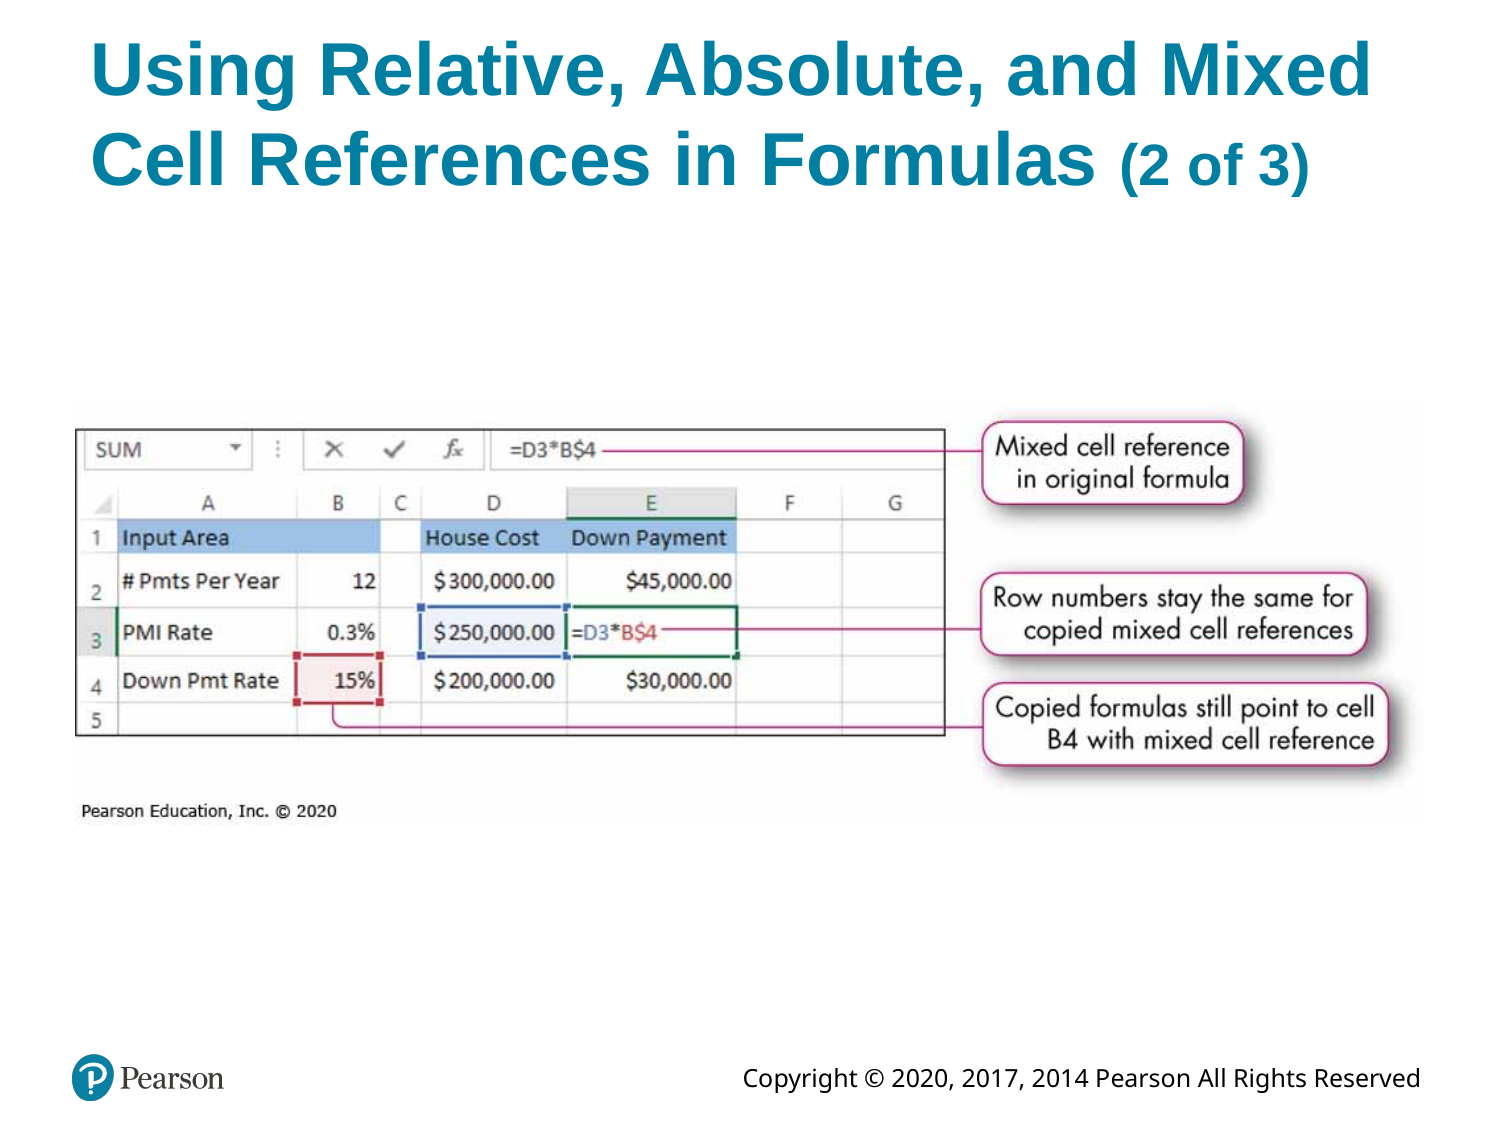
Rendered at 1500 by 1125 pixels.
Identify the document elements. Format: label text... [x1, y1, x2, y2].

picture [72, 1054, 88, 1070]
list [74, 402, 1426, 825]
picture [80, 1063, 106, 1088]
picture [98, 1054, 224, 1101]
title Using Relative, Absolute, and Mixed Cell References in Formulas (2 of 3) [75, 35, 1425, 216]
picture [72, 1087, 83, 1101]
